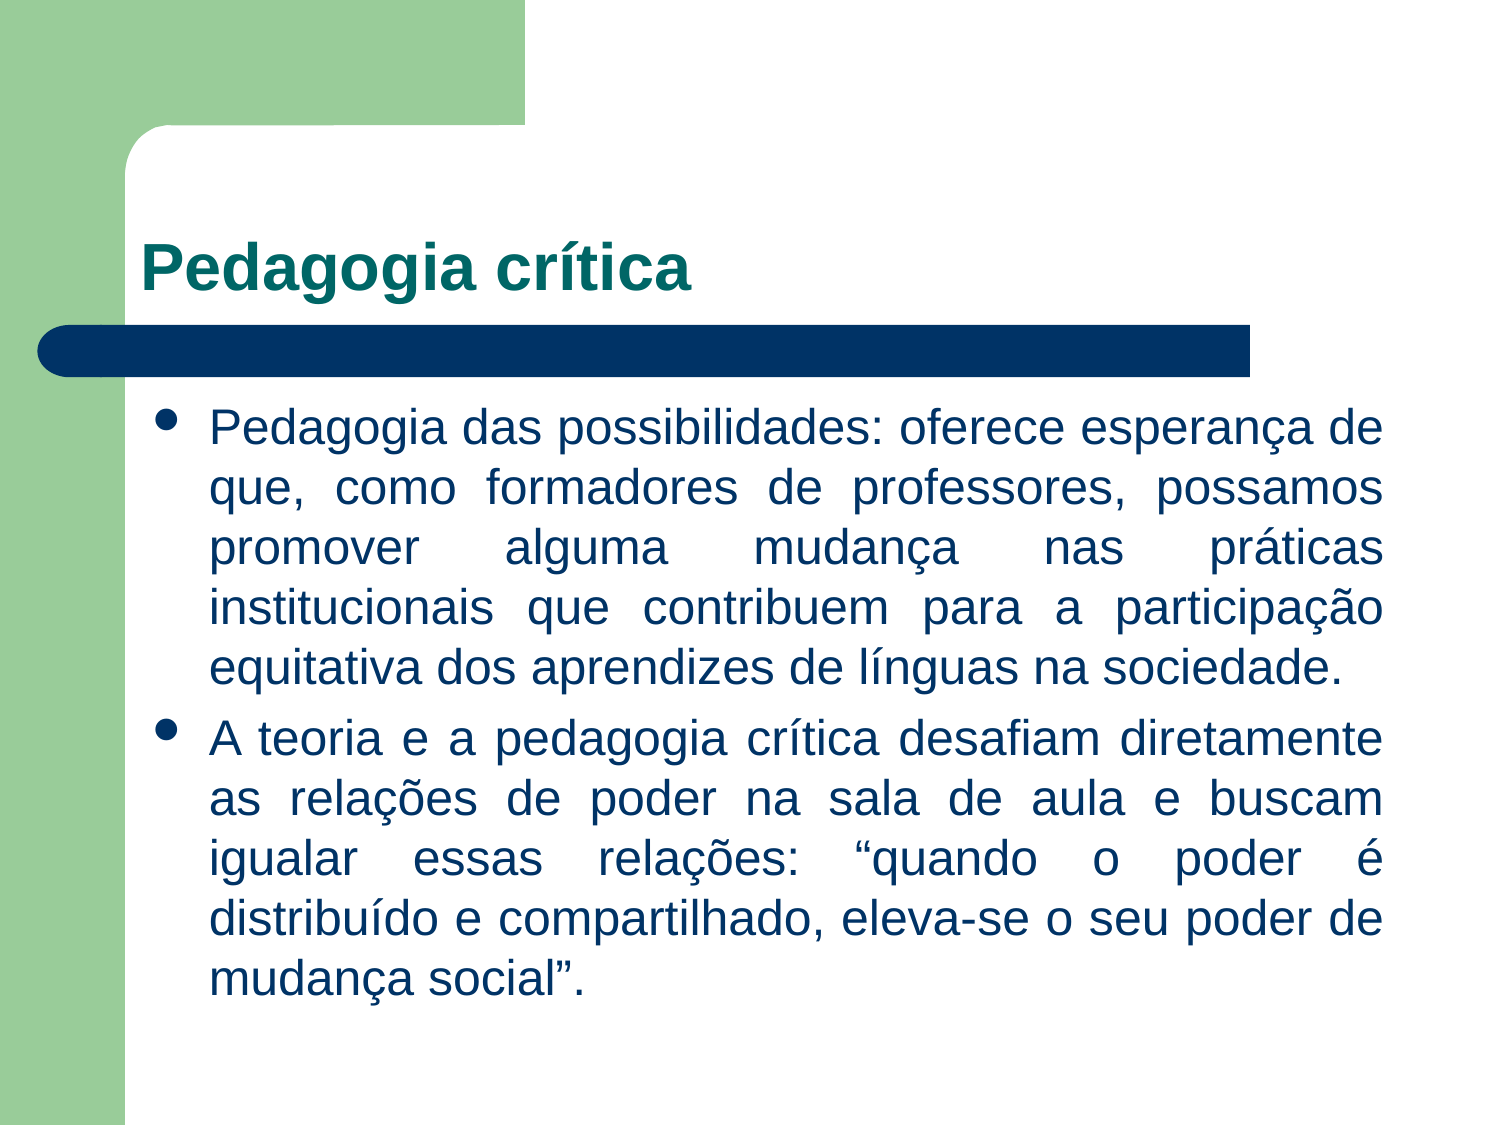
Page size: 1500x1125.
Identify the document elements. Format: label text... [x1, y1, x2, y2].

title Pedagogia crítica [124, 124, 1426, 313]
list Pedagogia das possibilidades: oferece esperança de que, como formadores de professores, possamos promover alguma mudança nas práticas institucionais que contribuem para a participação equitativa dos aprendizes de línguas na sociedade. A teoria e a pedagogia crítica desafiam diretamente as relações de poder na sala de aula e buscam igualar essas relações: “quando o poder é distribuído e compartilhado, eleva-se o seu poder de mudança social”. [137, 387, 1400, 999]
